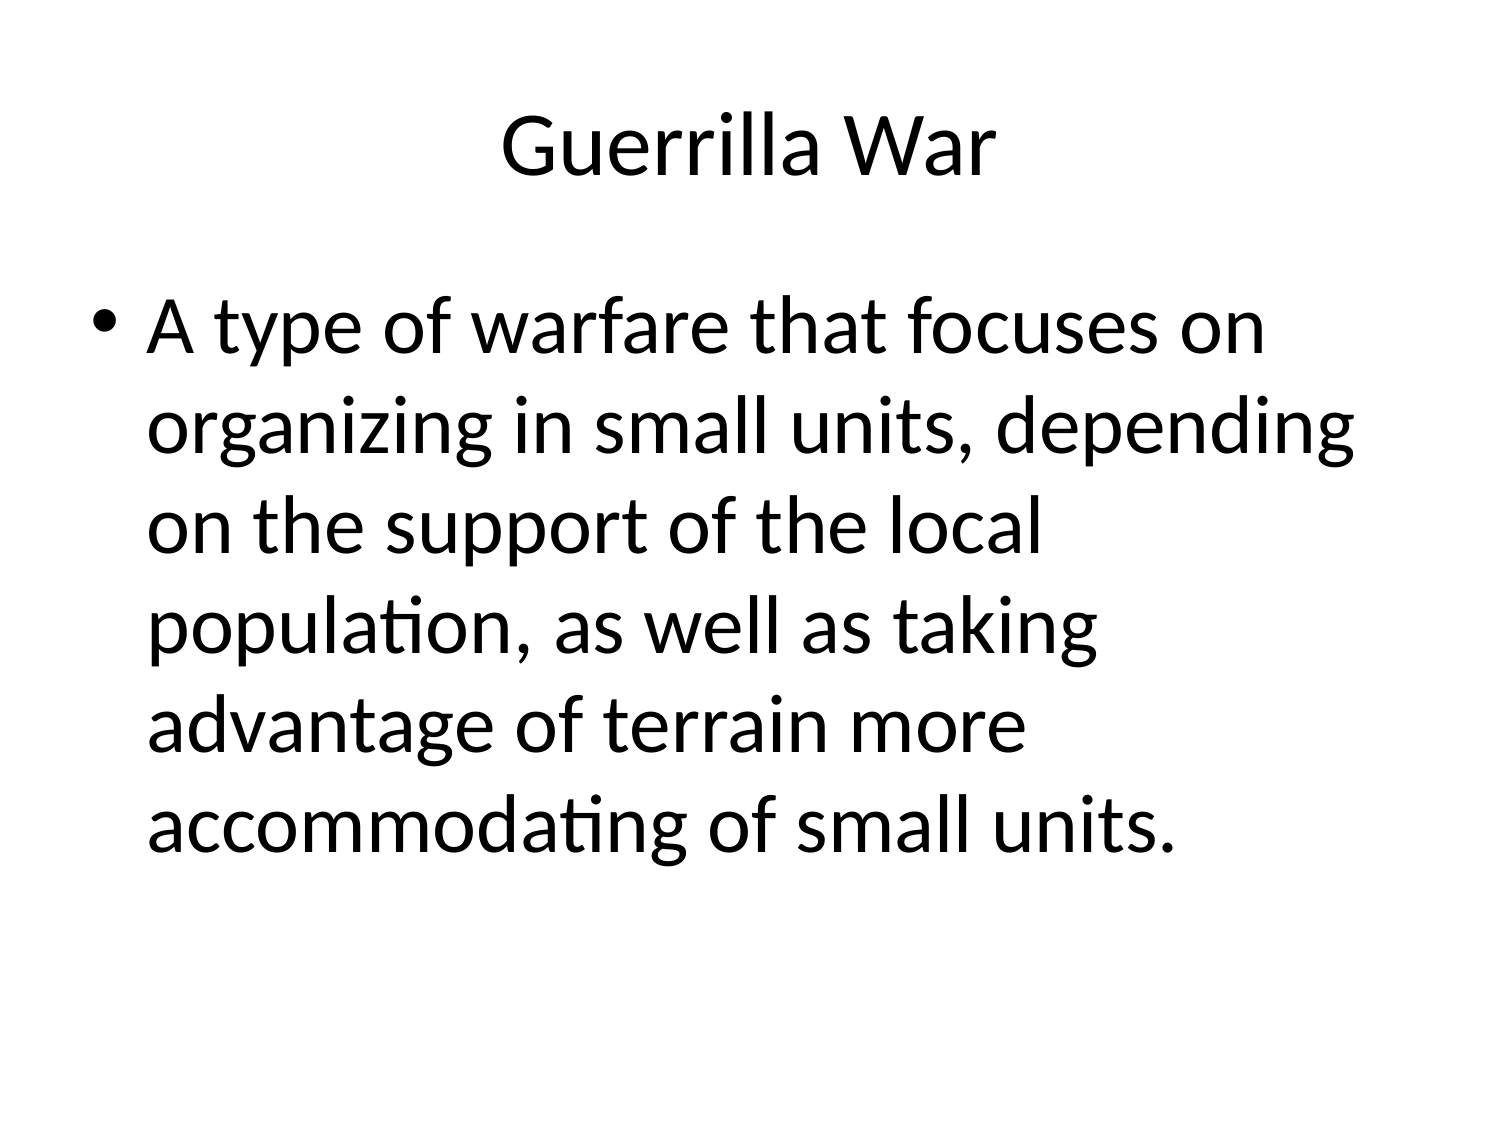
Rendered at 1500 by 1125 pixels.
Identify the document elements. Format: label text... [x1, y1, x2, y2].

list A type of warfare that focuses on organizing in small units, depending on the support of the local population, as well as taking advantage of terrain more accommodating of small units. [75, 262, 1425, 1005]
title Guerrilla War [75, 45, 1425, 233]
